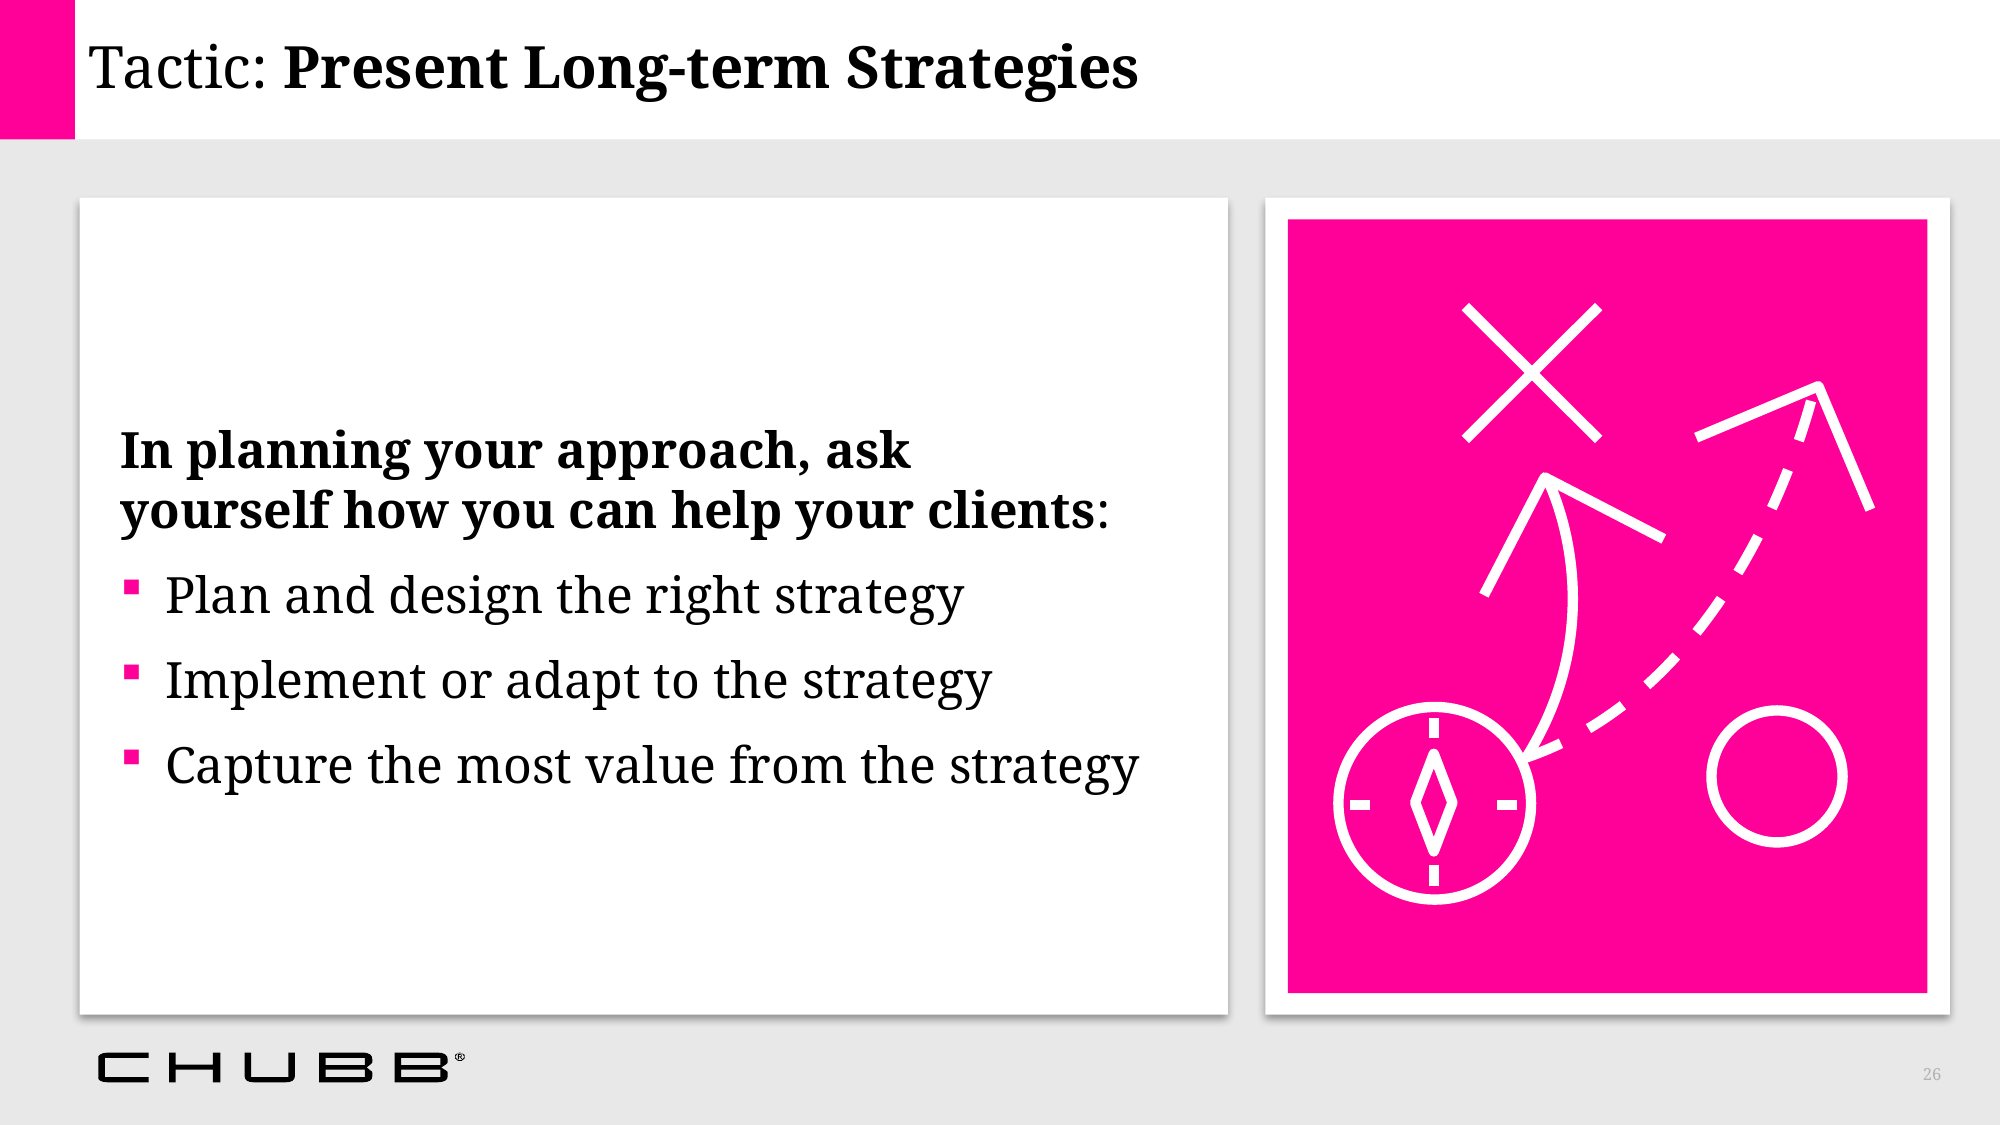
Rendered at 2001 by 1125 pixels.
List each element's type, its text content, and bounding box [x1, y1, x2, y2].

text_box In planning your approach, ask yourself how you can help your clients: Plan and design the right strategy Implement or adapt to the strategy Capture the most value from the strategy [104, 410, 1193, 802]
text_box [1711, 759, 1843, 843]
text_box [1420, 506, 1680, 693]
text_box [1287, 218, 1928, 994]
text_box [1522, 386, 1871, 759]
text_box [1338, 706, 1532, 900]
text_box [1465, 306, 1599, 440]
slide_number 26 [1849, 1033, 1957, 1094]
title Tactic: Present Long-term Strategies [73, 14, 1863, 126]
text_box [1265, 197, 1950, 1015]
text_box [79, 197, 1228, 1015]
